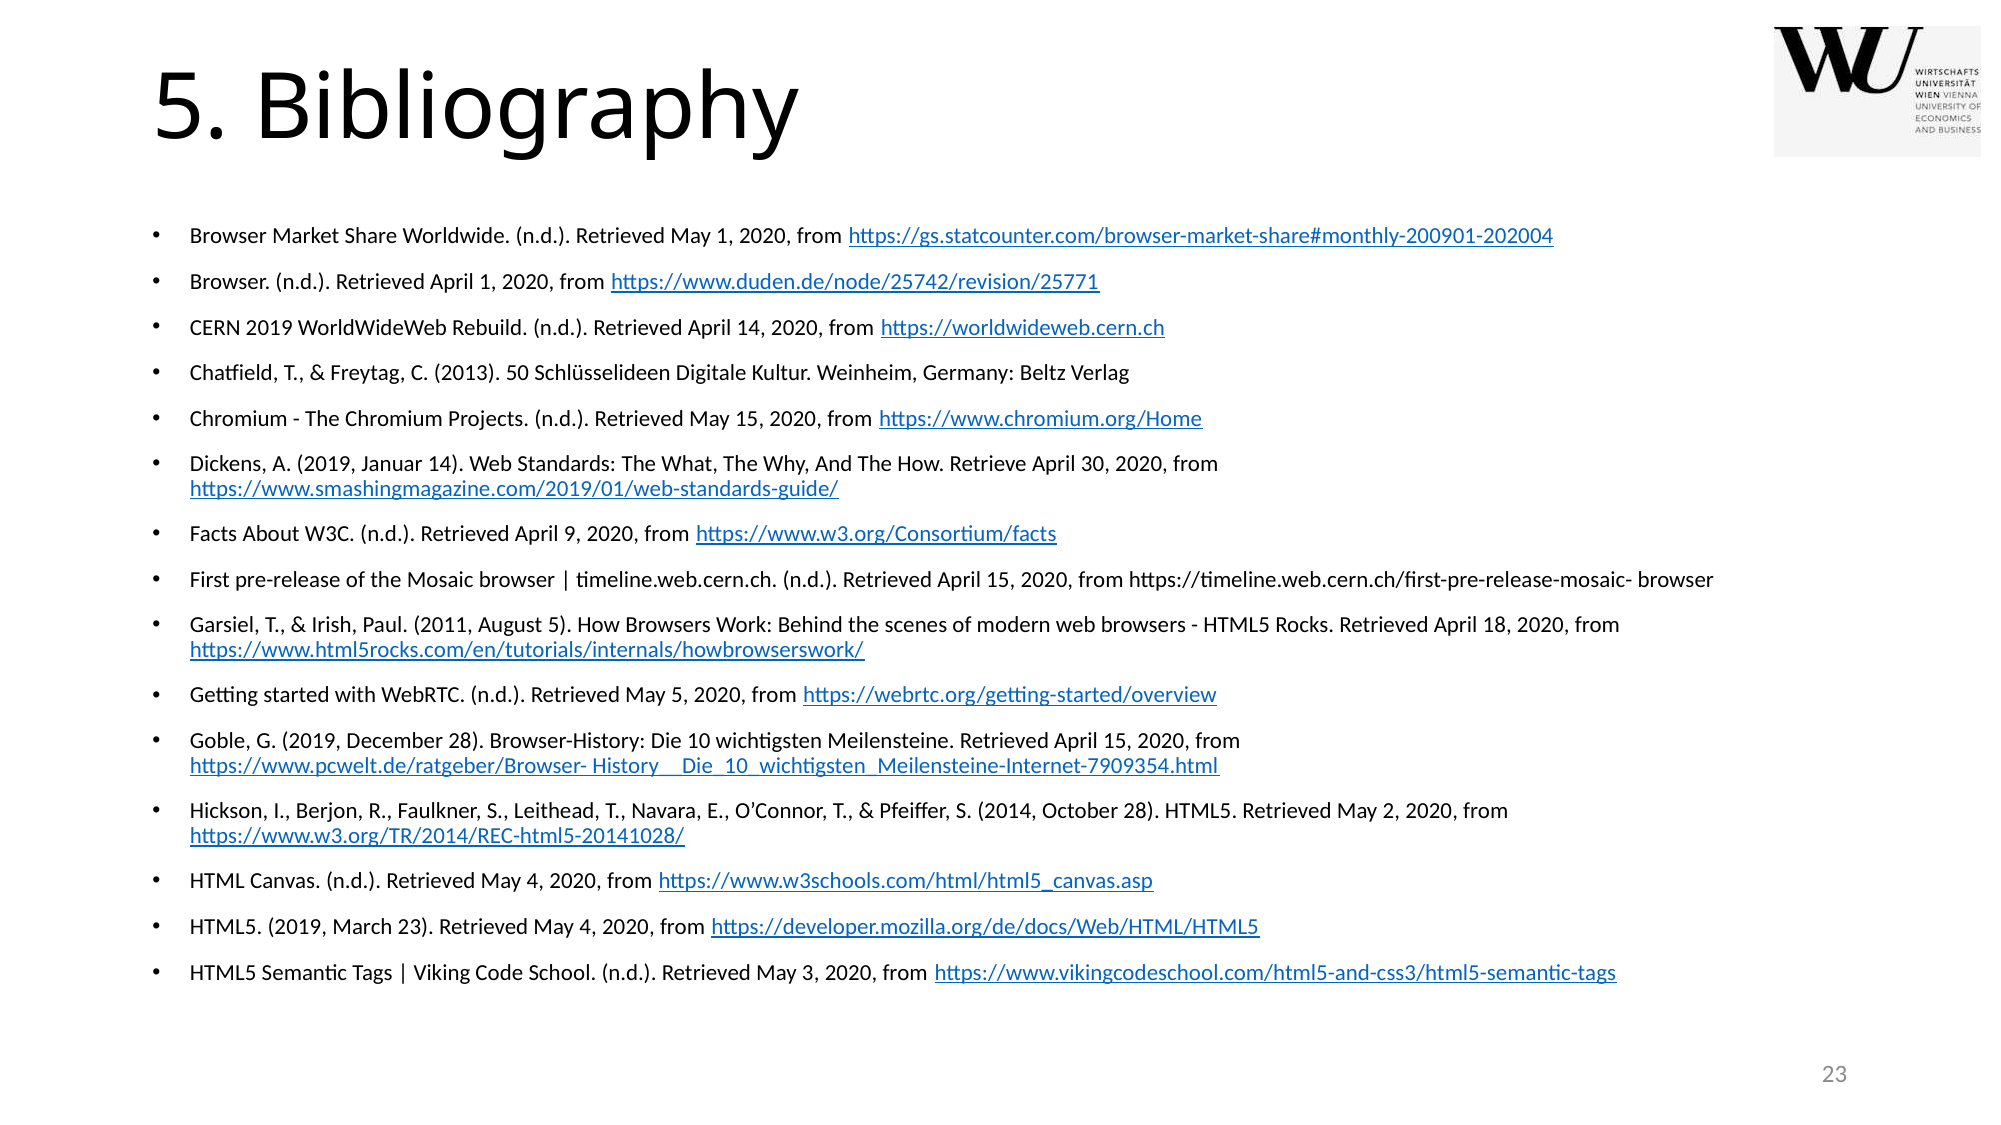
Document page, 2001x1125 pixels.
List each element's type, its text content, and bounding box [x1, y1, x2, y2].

slide_number 23 [1412, 1042, 1863, 1103]
picture [1774, 26, 1981, 157]
list Browser Market Share Worldwide. (n.d.). Retrieved May 1, 2020, from https://gs.statcounter.com/browser-market-share#monthly-200901-202004 Browser. (n.d.). Retrieved April 1, 2020, from https://www.duden.de/node/25742/revision/25771 CERN 2019 WorldWideWeb Rebuild. (n.d.). Retrieved April 14, 2020, from https://worldwideweb.cern.ch Chatfield, T., & Freytag, C. (2013). 50 Schlüsselideen Digitale Kultur. Weinheim, Germany: Beltz Verlag Chromium - The Chromium Projects. (n.d.). Retrieved May 15, 2020, from https://www.chromium.org/Home Dickens, A. (2019, Januar 14). Web Standards: The What, The Why, And The How. Retrieve April 30, 2020, from https://www.smashingmagazine.com/2019/01/web-standards-guide/ Facts About W3C. (n.d.). Retrieved April 9, 2020, from https://www.w3.org/Consortium/facts First pre-release of the Mosaic browser | timeline.web.cern.ch. (n.d.). Retrieved April 15, 2020, from https://timeline.web.cern.ch/first-pre-release-mosaic- browser Garsiel, T., & Irish, Paul. (2011, August 5). How Browsers Work: Behind the scenes of modern web browsers - HTML5 Rocks. Retrieved April 18, 2020, from https://www.html5rocks.com/en/tutorials/internals/howbrowserswork/ Getting started with WebRTC. (n.d.). Retrieved May 5, 2020, from https://webrtc.org/getting-started/overview Goble, G. (2019, December 28). Browser-History: Die 10 wichtigsten Meilensteine. Retrieved April 15, 2020, from https://www.pcwelt.de/ratgeber/Browser- History__Die_10_wichtigsten_Meilensteine-Internet-7909354.html Hickson, I., Berjon, R., Faulkner, S., Leithead, T., Navara, E., O’Connor, T., & Pfeiffer, S. (2014, October 28). HTML5. Retrieved May 2, 2020, from https://www.w3.org/TR/2014/REC-html5-20141028/ HTML Canvas. (n.d.). Retrieved May 4, 2020, from https://www.w3schools.com/html/html5_canvas.asp HTML5. (2019, March 23). Retrieved May 4, 2020, from https://developer.mozilla.org/de/docs/Web/HTML/HTML5 HTML5 Semantic Tags | Viking Code School. (n.d.). Retrieved May 3, 2020, from https://www.vikingcodeschool.com/html5-and-css3/html5-semantic-tags [137, 216, 1863, 983]
title 5. Bibliography [137, 0, 1863, 216]
